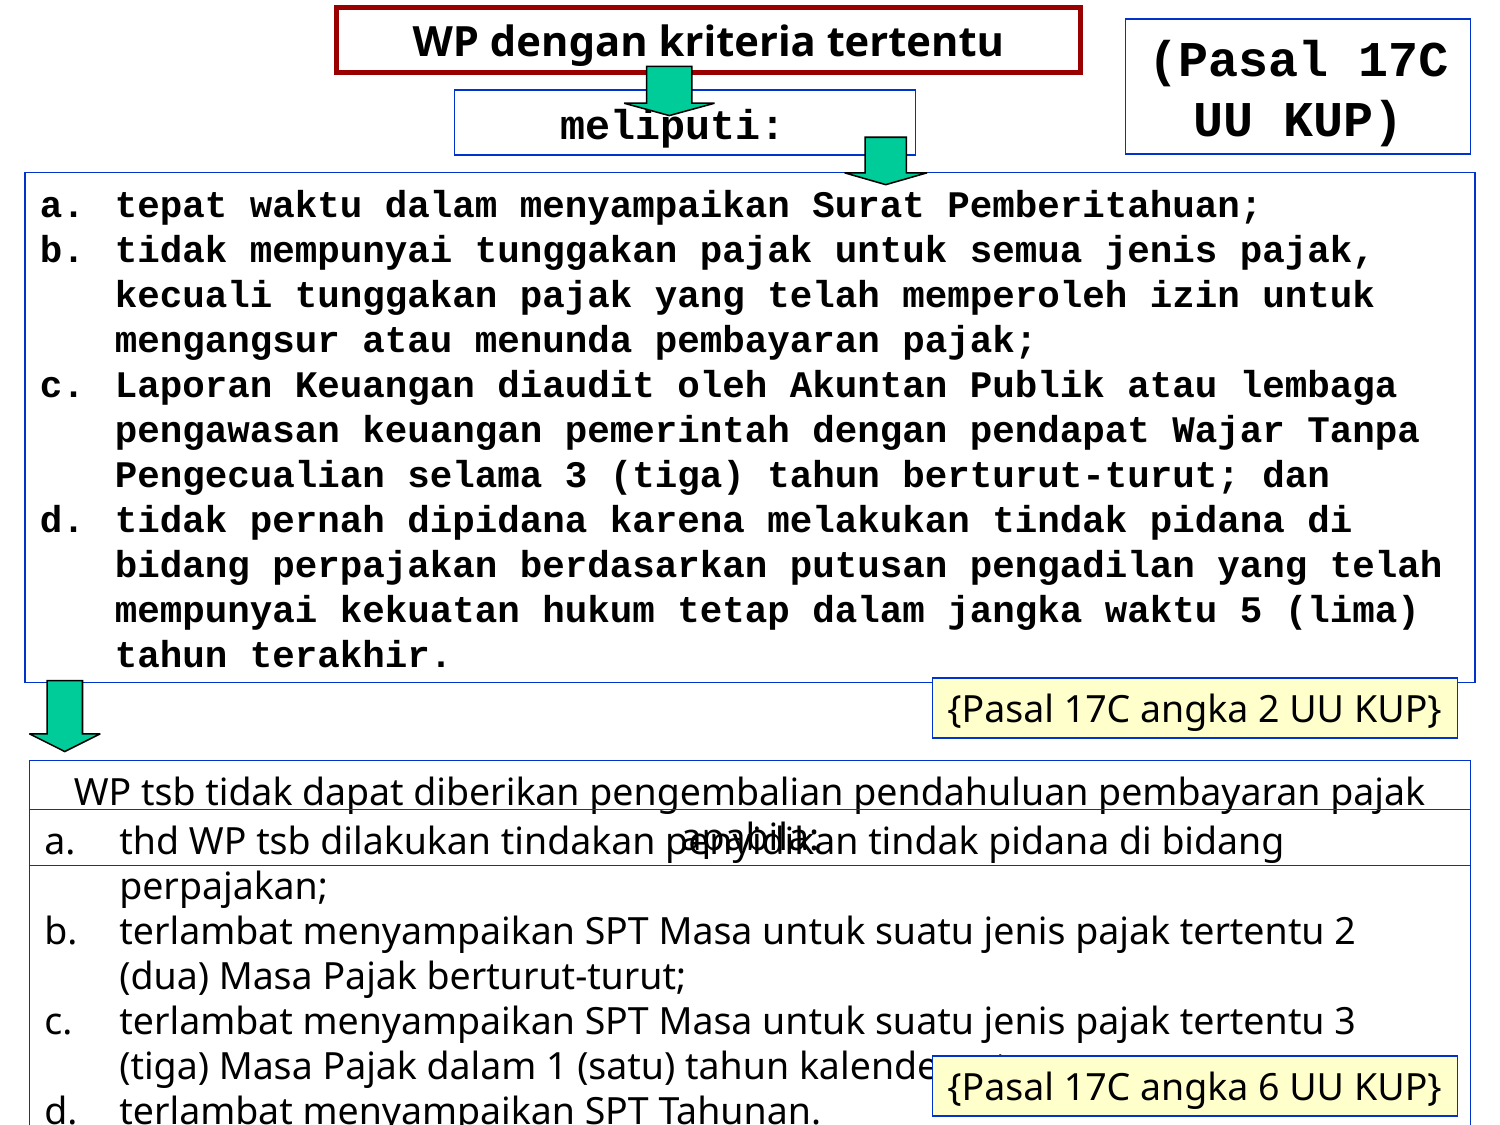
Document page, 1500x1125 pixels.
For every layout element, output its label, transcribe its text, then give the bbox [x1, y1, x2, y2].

text_box thd WP tsb dilakukan tindakan penyidikan tindak pidana di bidang perpajakan; terlambat menyampaikan SPT Masa untuk suatu jenis pajak tertentu 2 (dua) Masa Pajak berturut-turut; c. terlambat menyampaikan SPT Masa untuk suatu jenis pajak tertentu 3 (tiga) Masa Pajak dalam 1 (satu) tahun kalender; atau terlambat menyampaikan SPT Tahunan. [29, 809, 1471, 1125]
text_box {Pasal 17C angka 6 UU KUP} [932, 1055, 1458, 1116]
text_box [844, 137, 928, 185]
text_box WP tsb tidak dapat diberikan pengembalian pendahuluan pembayaran pajak apabila: [29, 760, 1471, 809]
text_box tepat waktu dalam menyampaikan Surat Pemberitahuan; tidak mempunyai tunggakan pajak untuk semua jenis pajak, kecuali tunggakan pajak yang telah memperoleh izin untuk mengangsur atau menunda pembayaran pajak; c. Laporan Keuangan diaudit oleh Akuntan Publik atau lembaga pengawasan keuangan pemerintah dengan pendapat Wajar Tanpa Pengecualian selama 3 (tiga) tahun berturut-turut; dan tidak pernah dipidana karena melakukan tindak pidana di bidang perpajakan berdasarkan putusan pengadilan yang telah mempunyai kekuatan hukum tetap dalam jangka waktu 5 (lima) tahun terakhir. [24, 172, 1475, 683]
text_box [29, 680, 101, 752]
text_box {Pasal 17C angka 2 UU KUP} [932, 677, 1458, 738]
text_box meliputi: [454, 90, 916, 156]
text_box [624, 66, 715, 116]
text_box (Pasal 17C UU KUP) [1125, 18, 1471, 154]
title WP dengan kriteria tertentu [336, 6, 1081, 74]
